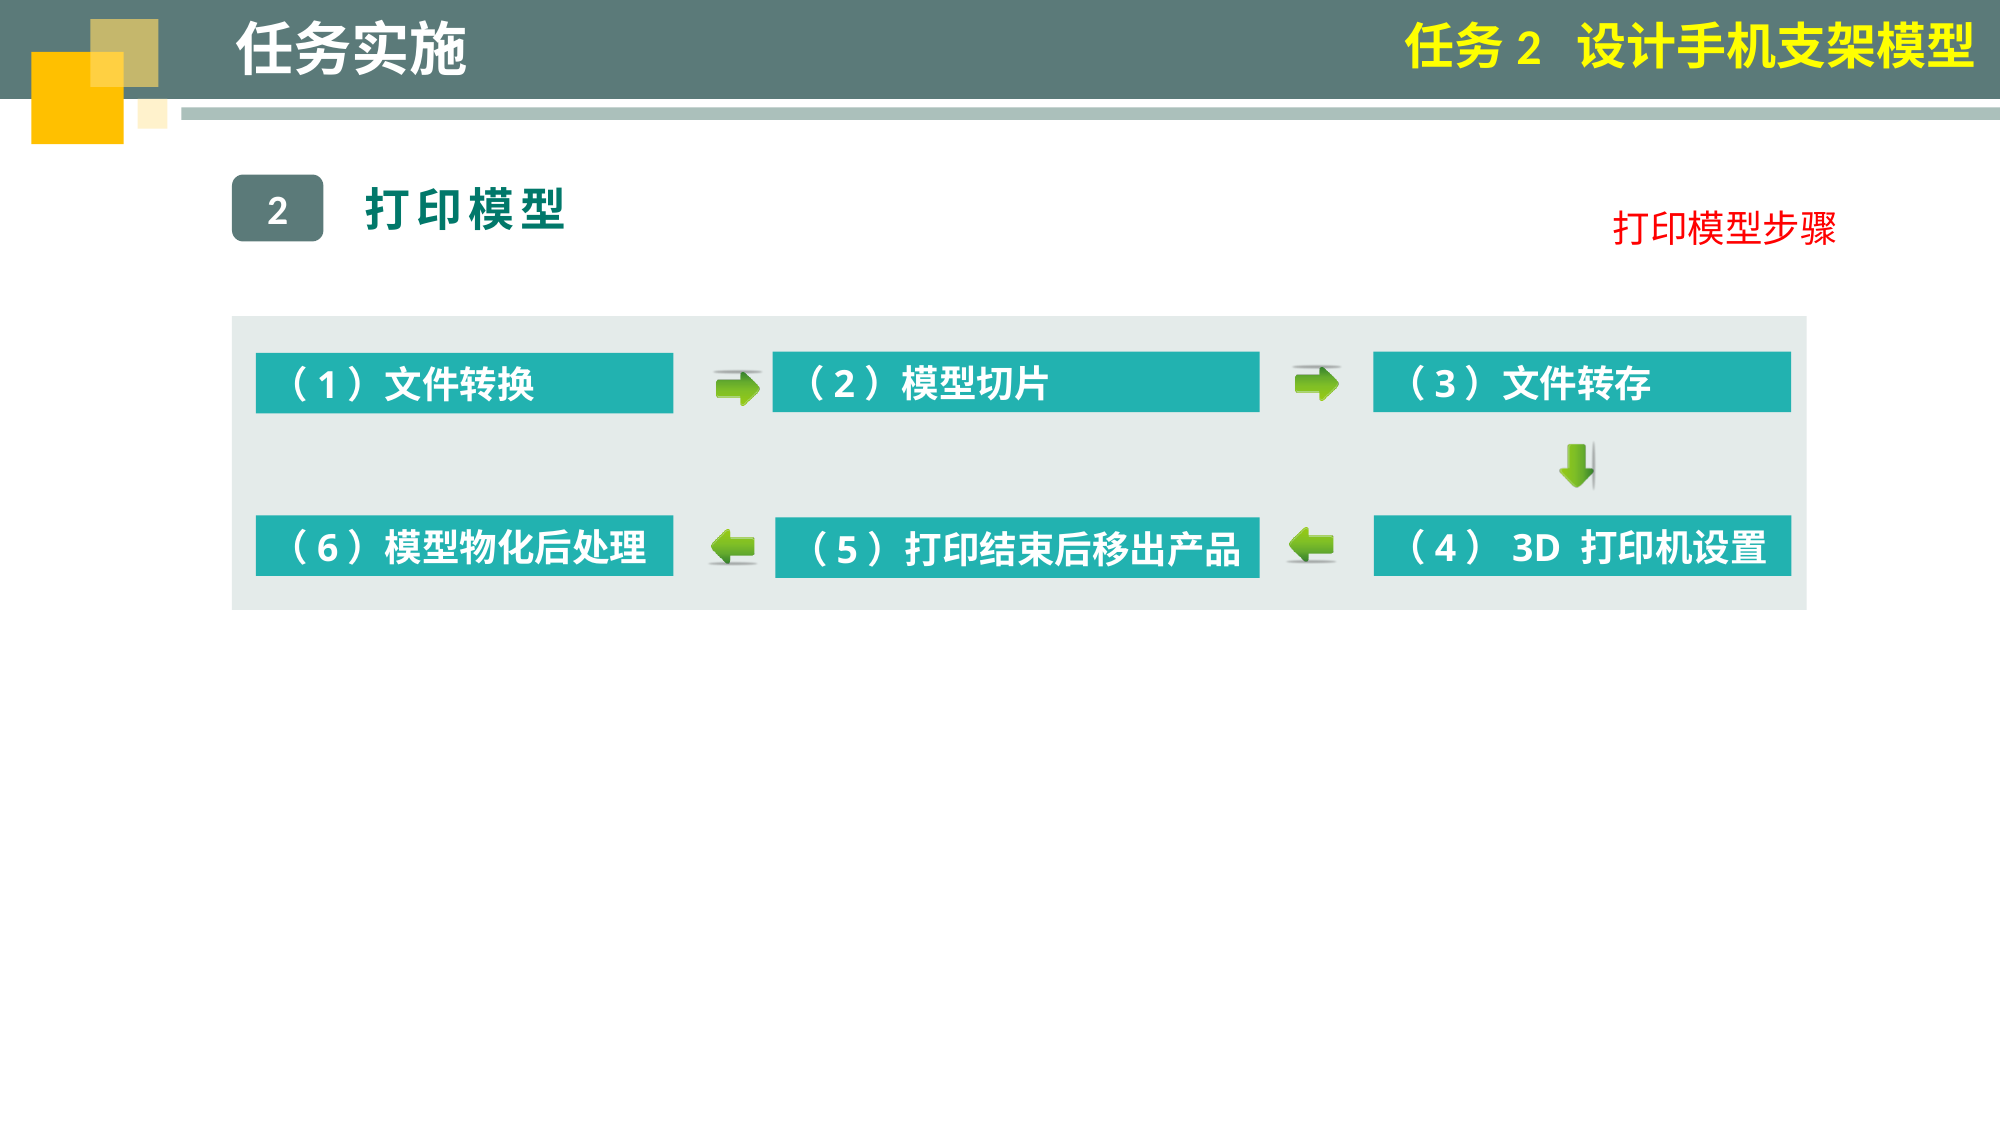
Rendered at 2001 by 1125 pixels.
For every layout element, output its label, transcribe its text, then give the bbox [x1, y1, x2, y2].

text_box 打印模型步骤 [1590, 196, 1860, 257]
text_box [0, 0, 2000, 145]
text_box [231, 172, 626, 244]
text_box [231, 316, 1807, 610]
